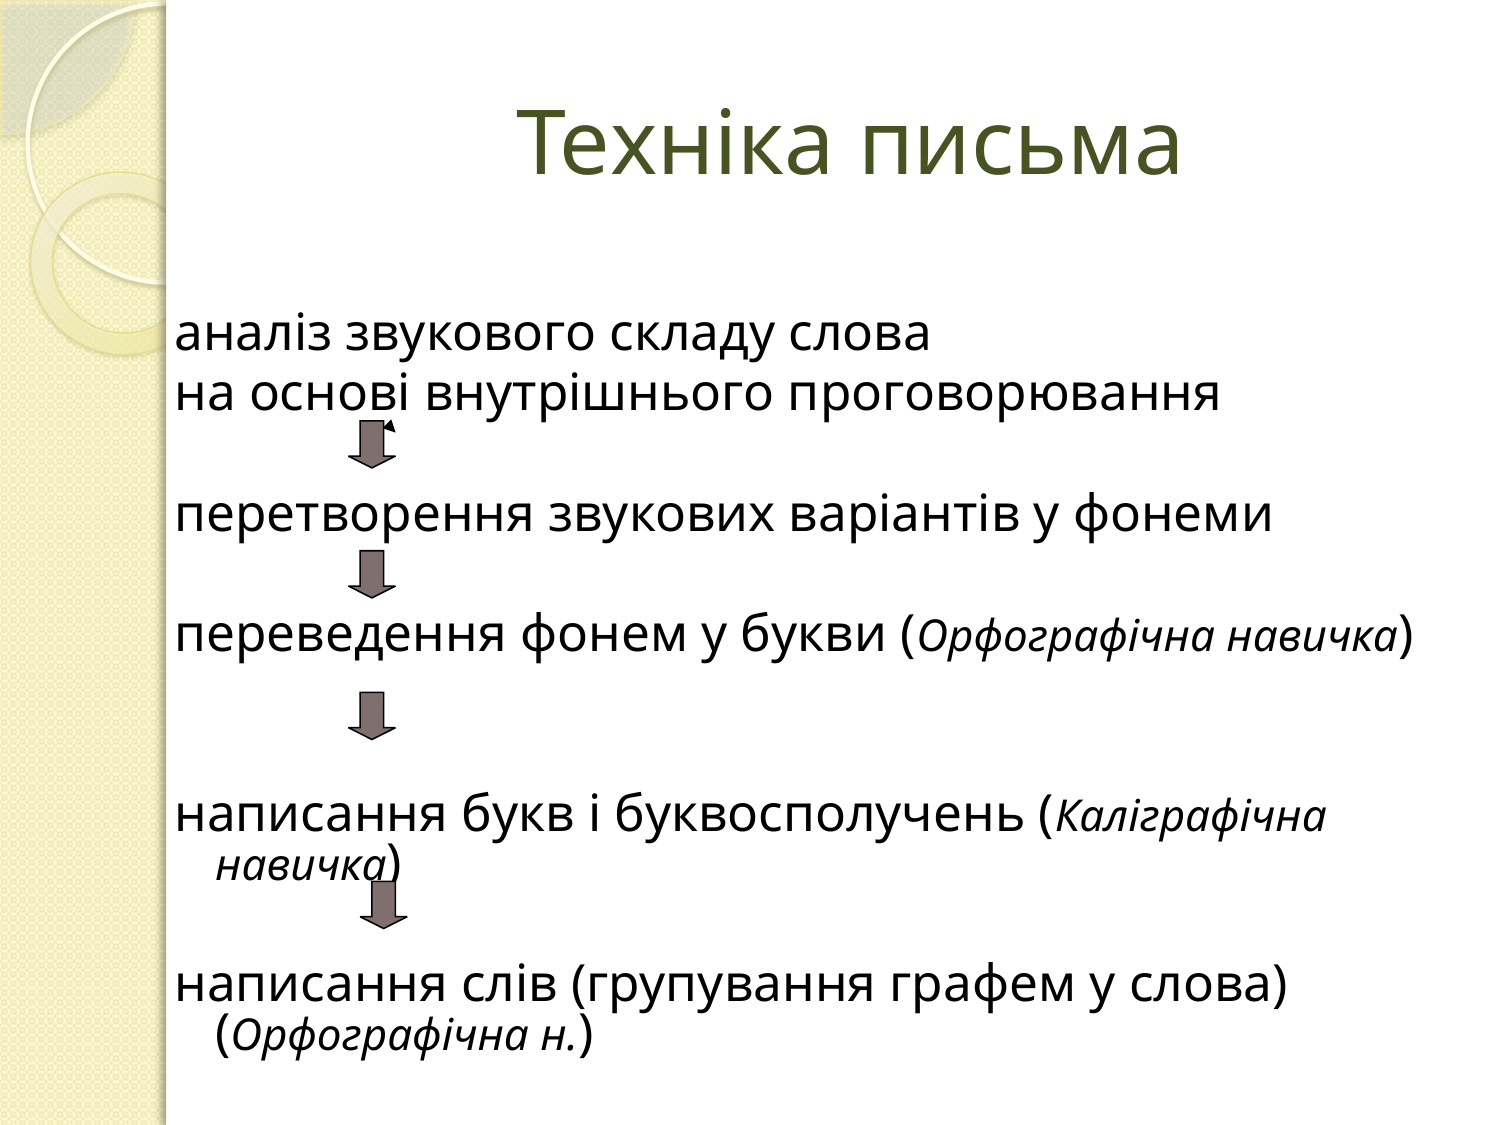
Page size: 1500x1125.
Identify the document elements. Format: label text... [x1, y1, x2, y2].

title Техніка письма [235, 45, 1466, 231]
text_box [348, 692, 396, 740]
text_box [360, 881, 408, 929]
list аналіз звукового складу слова на основі внутрішнього проговорювання перетворення звукових варіантів у фонеми переведення фонем у букви (Орфографічна навичка) написання букв і буквосполучень (Каліграфічна навичка) написання слів (групування графем у слова) (Орфографічна н.) [147, 231, 1500, 1071]
text_box [348, 550, 396, 598]
text_box [384, 419, 396, 433]
text_box [348, 420, 396, 468]
